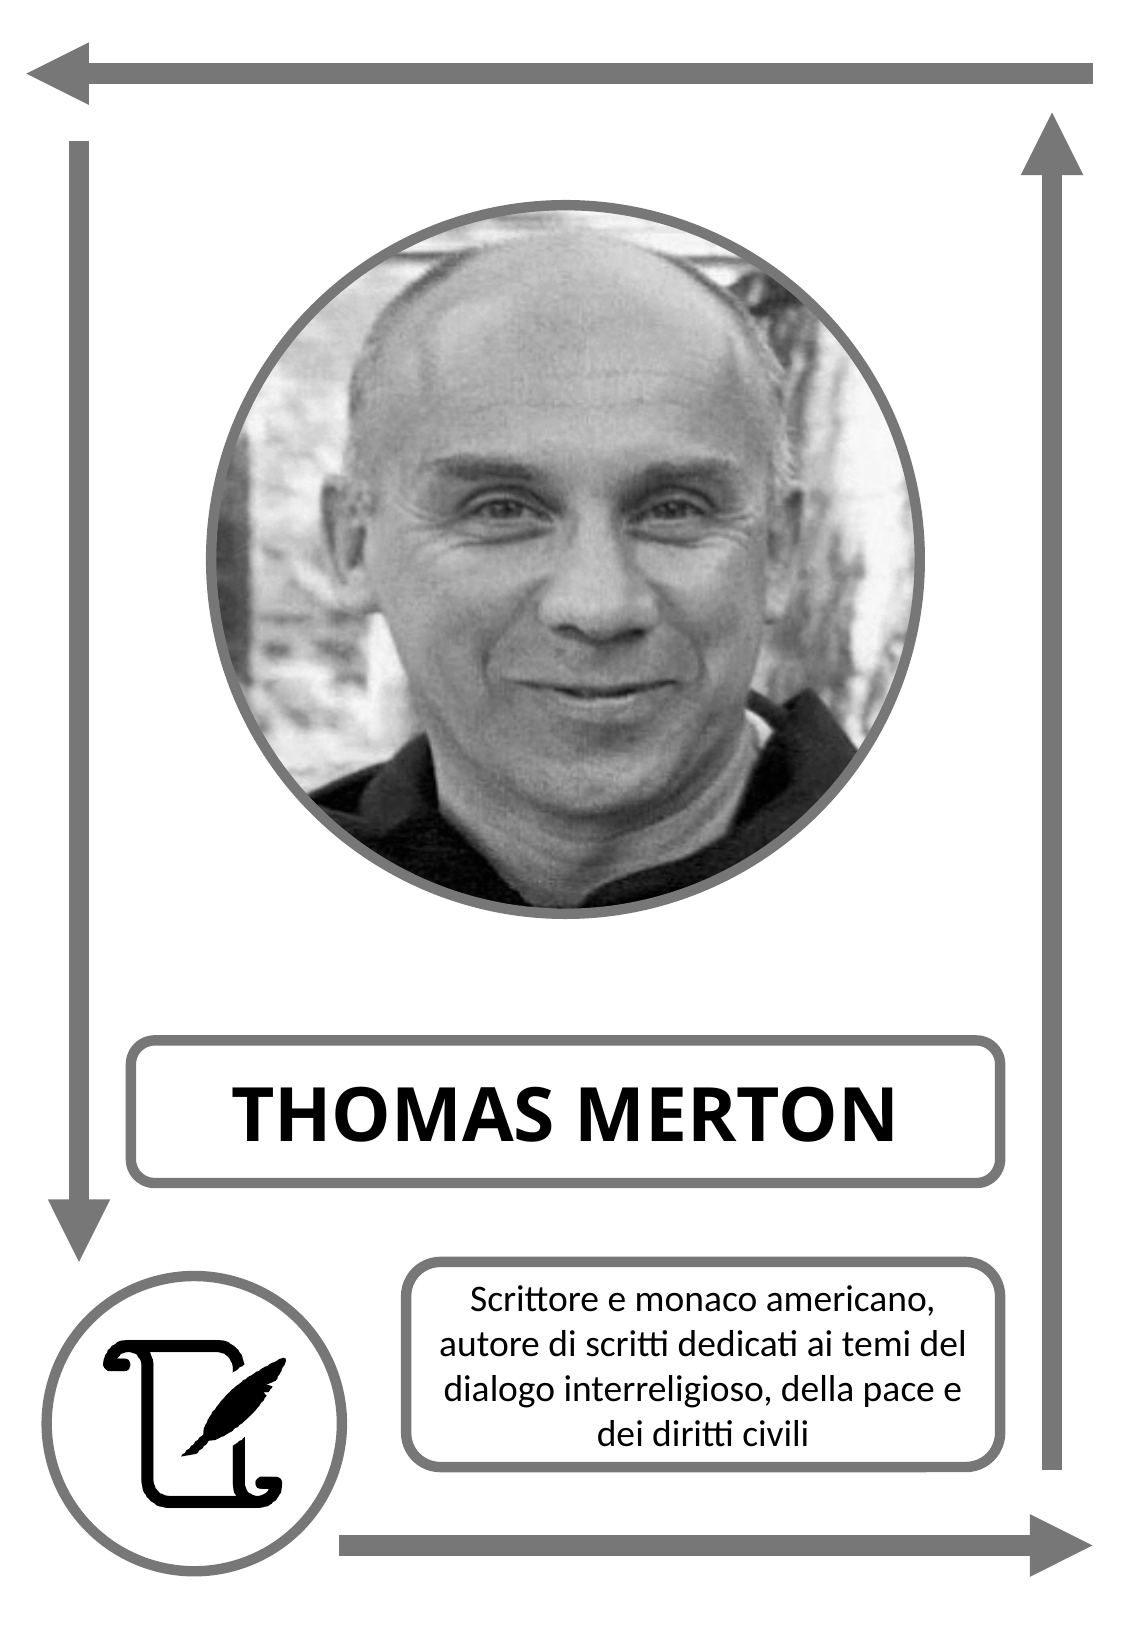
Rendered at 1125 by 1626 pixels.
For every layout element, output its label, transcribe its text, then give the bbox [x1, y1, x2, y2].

picture [103, 1332, 286, 1515]
text_box THOMAS MERTON [129, 1039, 1002, 1185]
picture [213, 205, 922, 914]
text_box [45, 1274, 343, 1573]
text_box Scrittore e monaco americano, autore di scritti dedicati ai temi del dialogo interreligioso, della pace e dei diritti civili [405, 1260, 1002, 1469]
